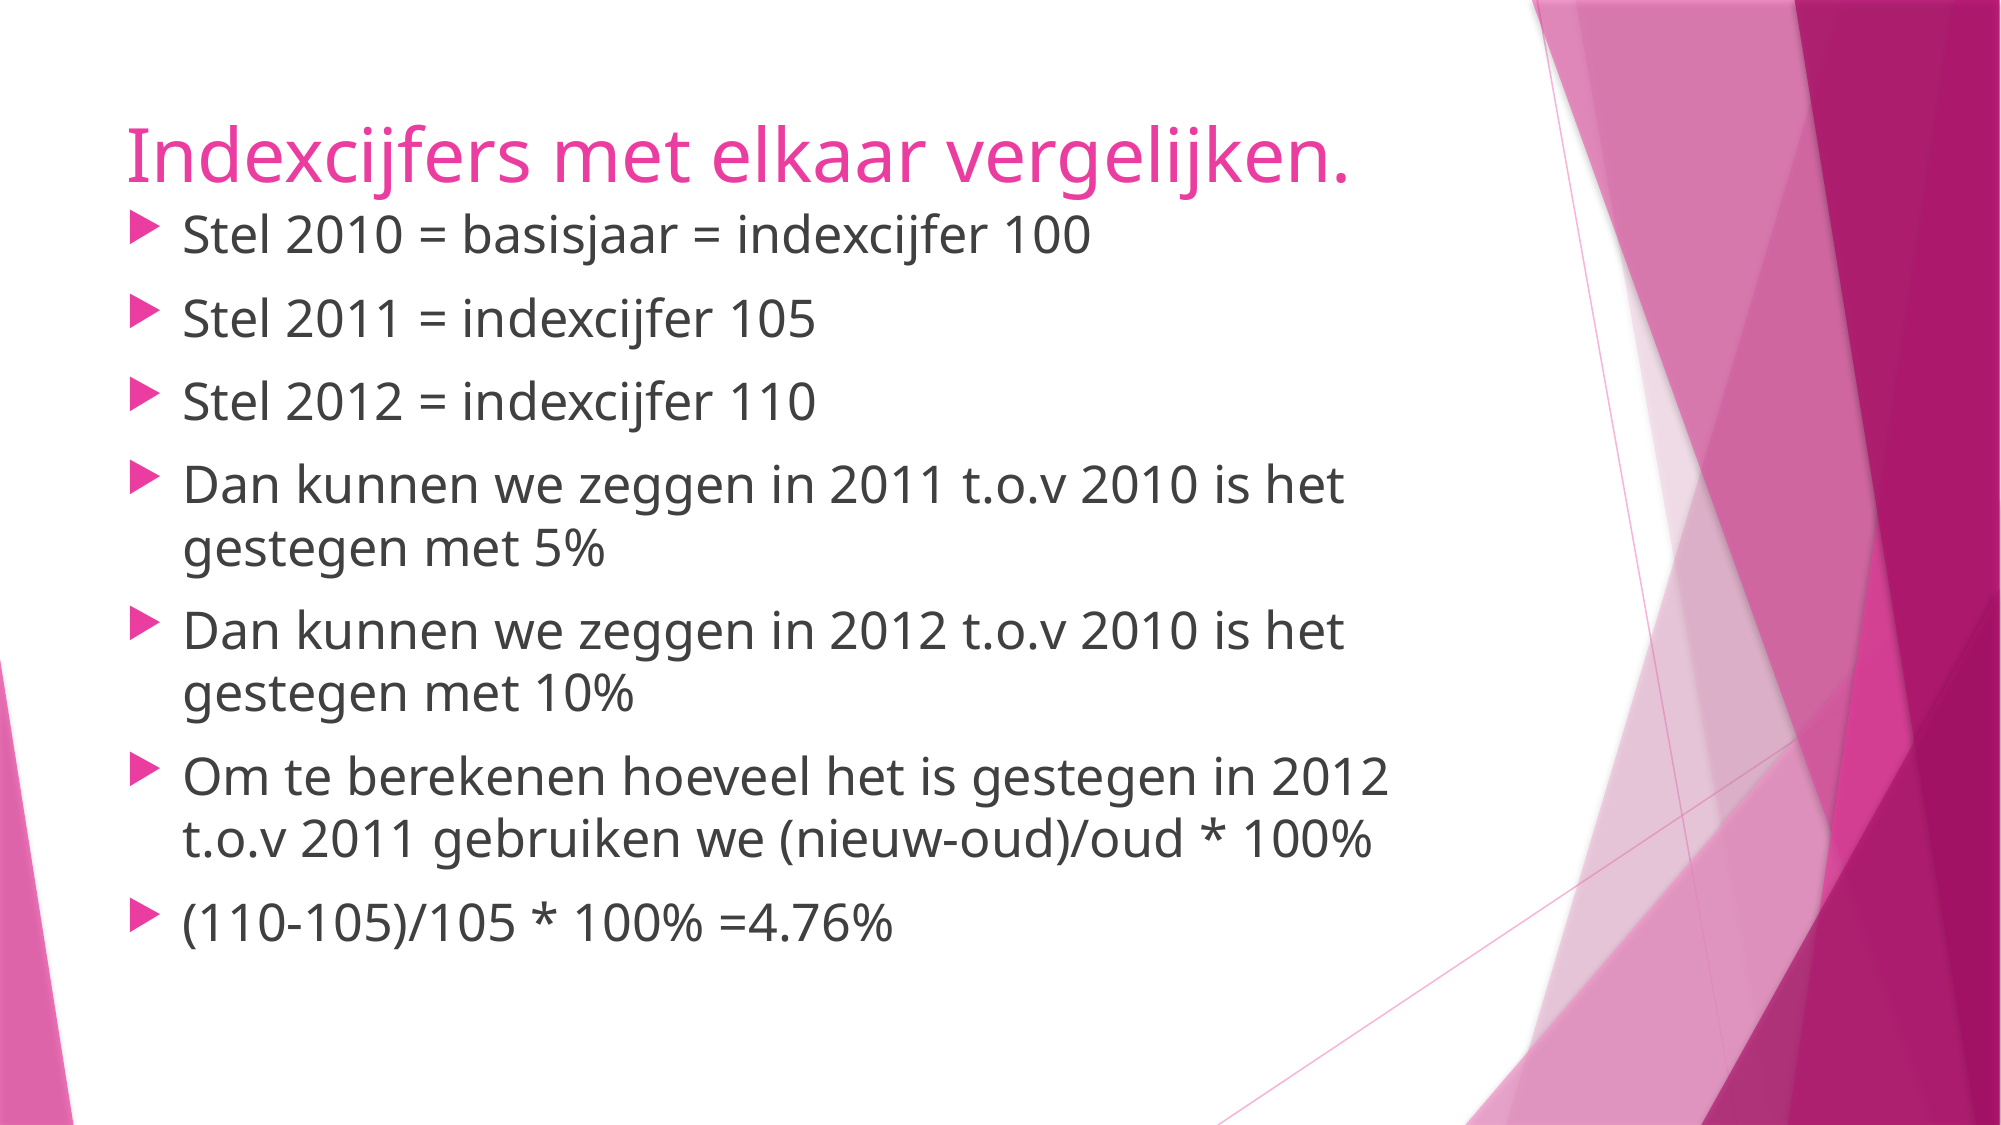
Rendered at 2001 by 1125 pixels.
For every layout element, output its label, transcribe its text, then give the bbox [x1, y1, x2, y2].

title Indexcijfers met elkaar vergelijken. [111, 99, 1522, 194]
list Stel 2010 = basisjaar = indexcijfer 100 Stel 2011 = indexcijfer 105 Stel 2012 = indexcijfer 110 Dan kunnen we zeggen in 2011 t.o.v 2010 is het gestegen met 5% Dan kunnen we zeggen in 2012 t.o.v 2010 is het gestegen met 10% Om te berekenen hoeveel het is gestegen in 2012 t.o.v 2011 gebruiken we (nieuw-oud)/oud * 100% (110-105)/105 * 100% =4.76% [111, 194, 1522, 992]
